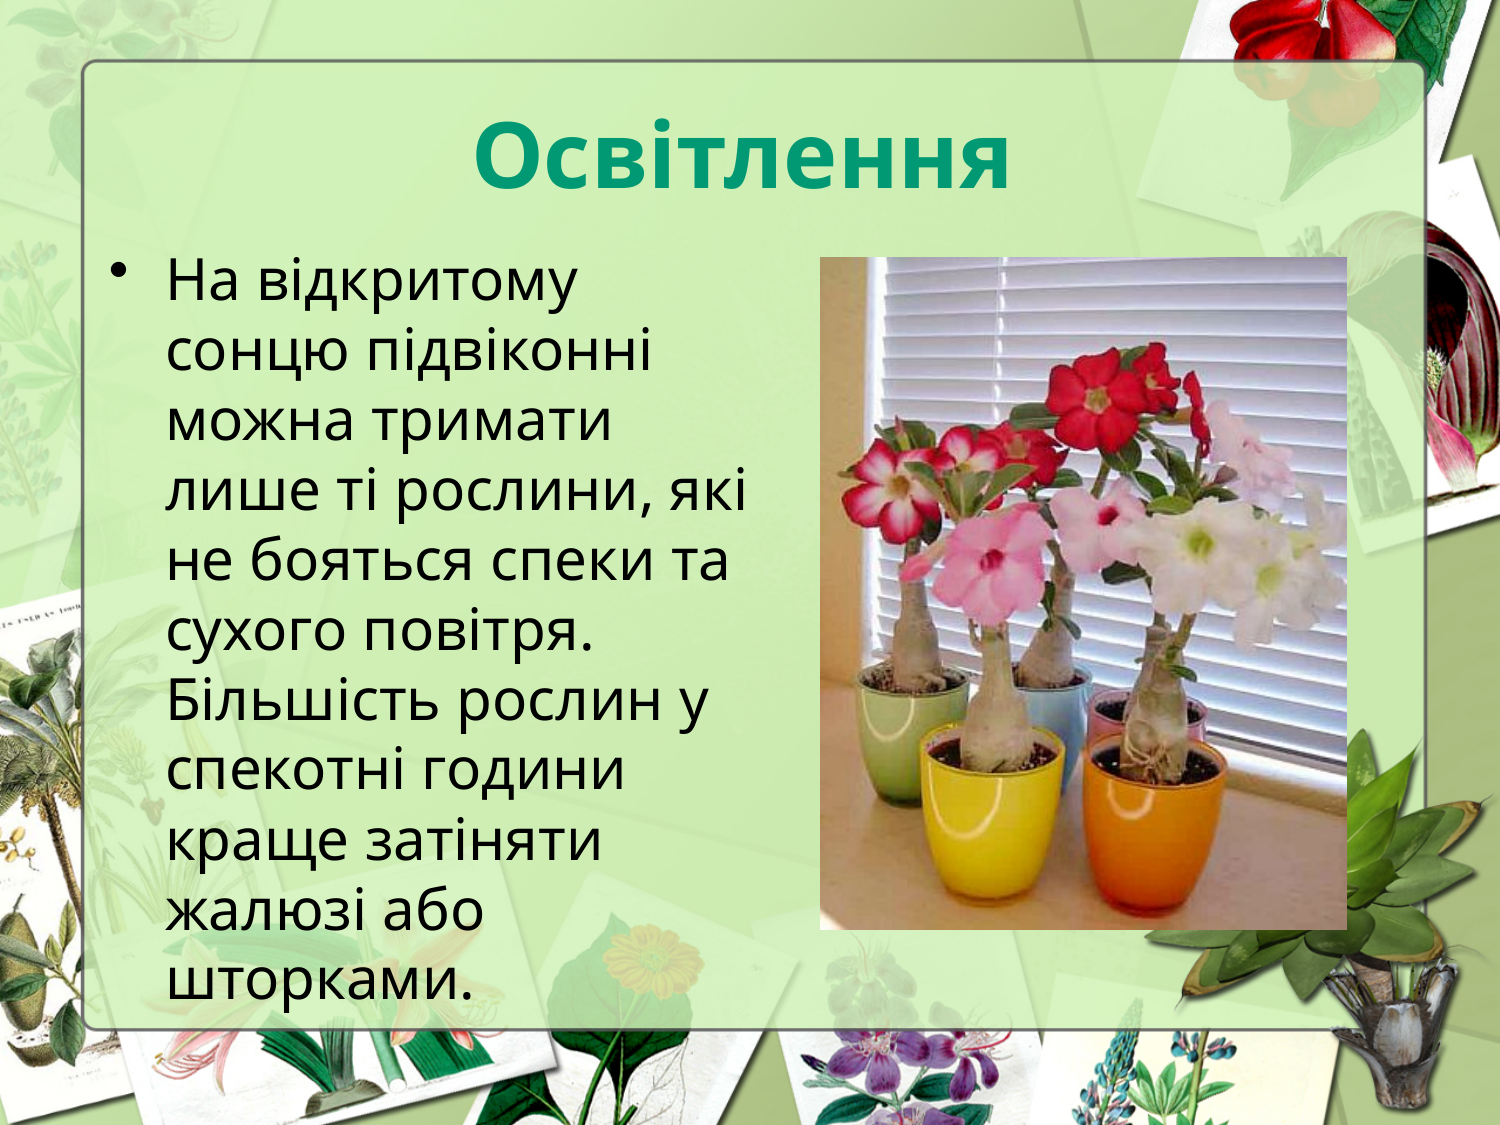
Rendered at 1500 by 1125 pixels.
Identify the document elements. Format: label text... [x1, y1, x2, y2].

picture [0, 0, 1500, 1125]
title Освітлення [116, 58, 1393, 247]
list На відкритому сонцю підвіконні можна тримати лише ті рослини, які не бояться спеки та сухого повітря. Більшість рослин у спекотні години краще затіняти жалюзі або шторками. [93, 234, 786, 1001]
